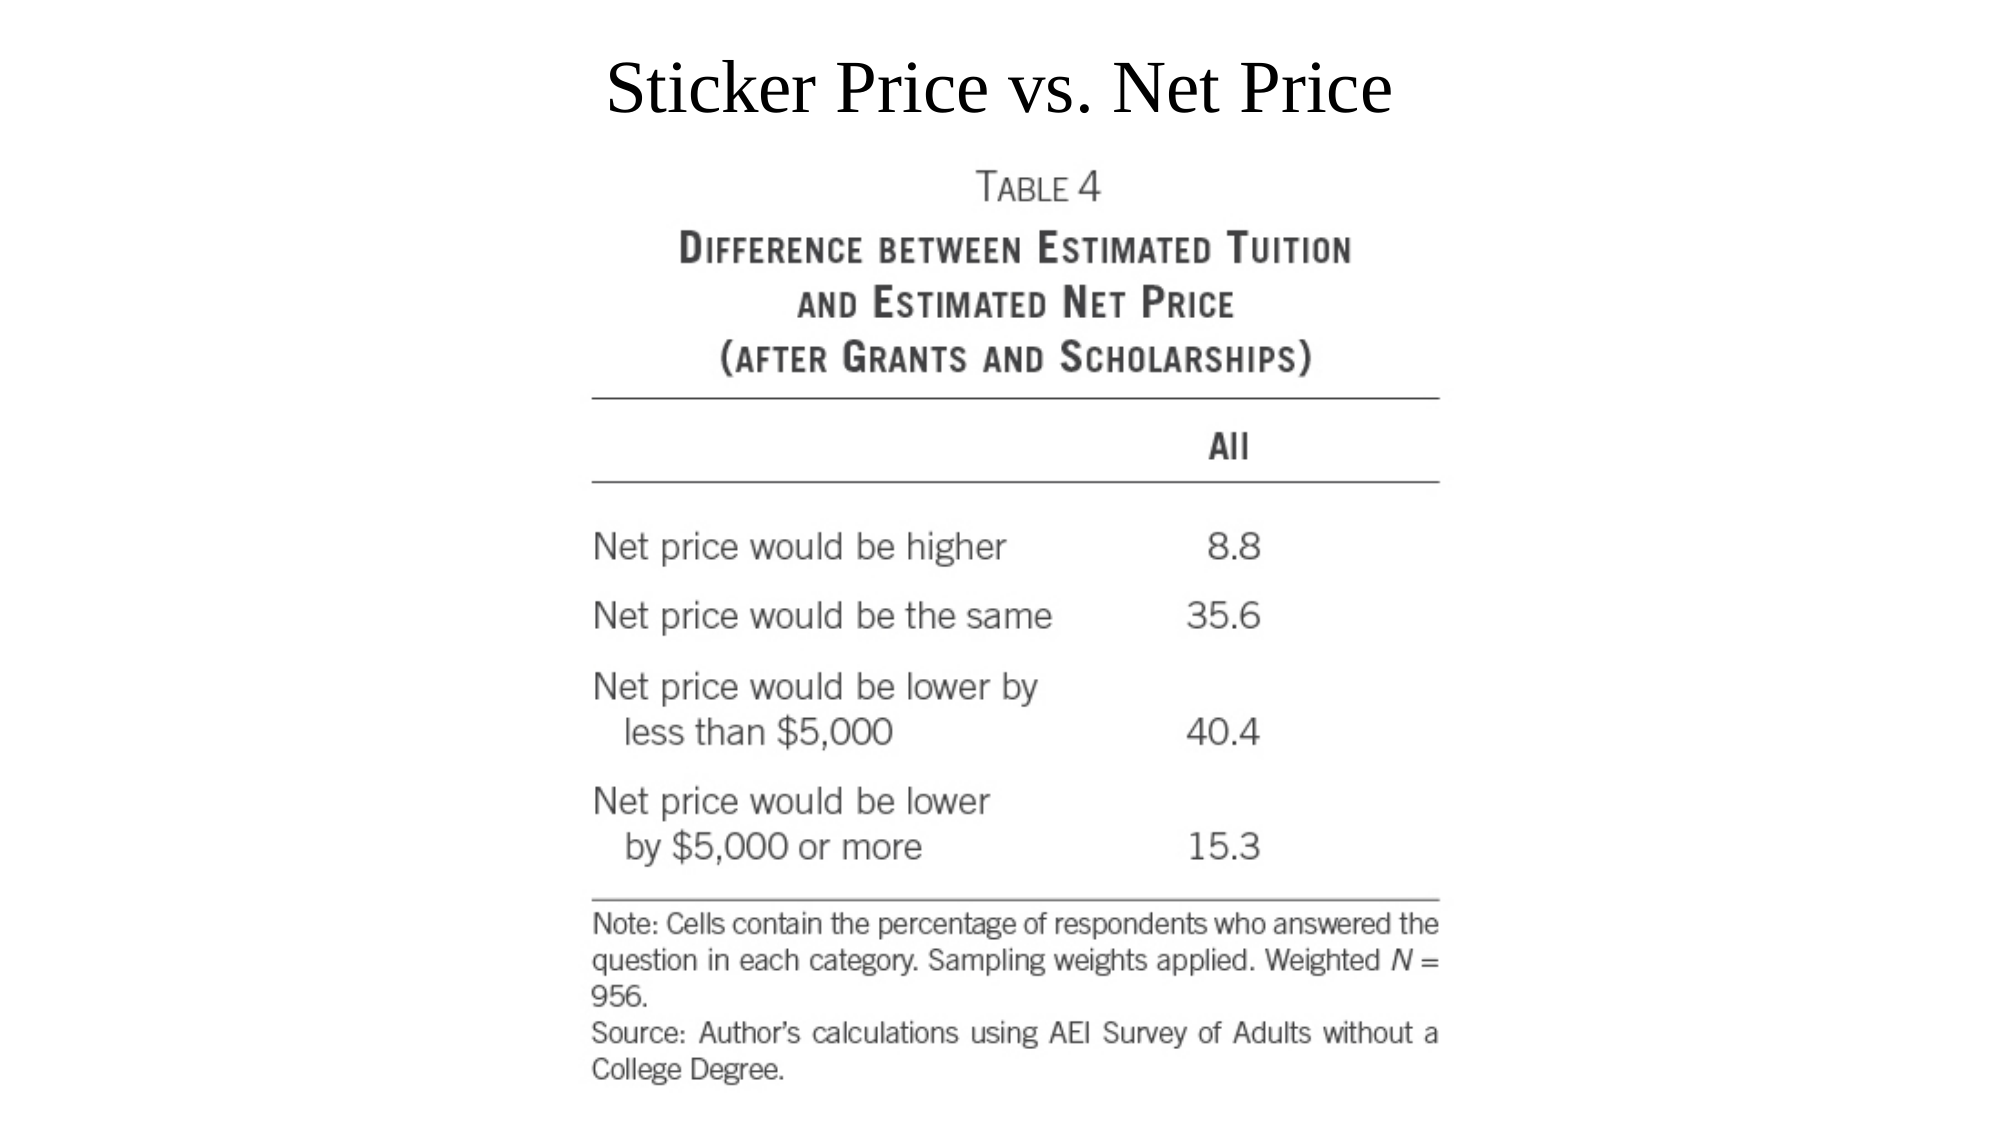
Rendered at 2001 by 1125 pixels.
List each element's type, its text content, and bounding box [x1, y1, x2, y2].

text_box Sticker Price vs. Net Price [78, 29, 1922, 135]
picture [574, 147, 1455, 1109]
